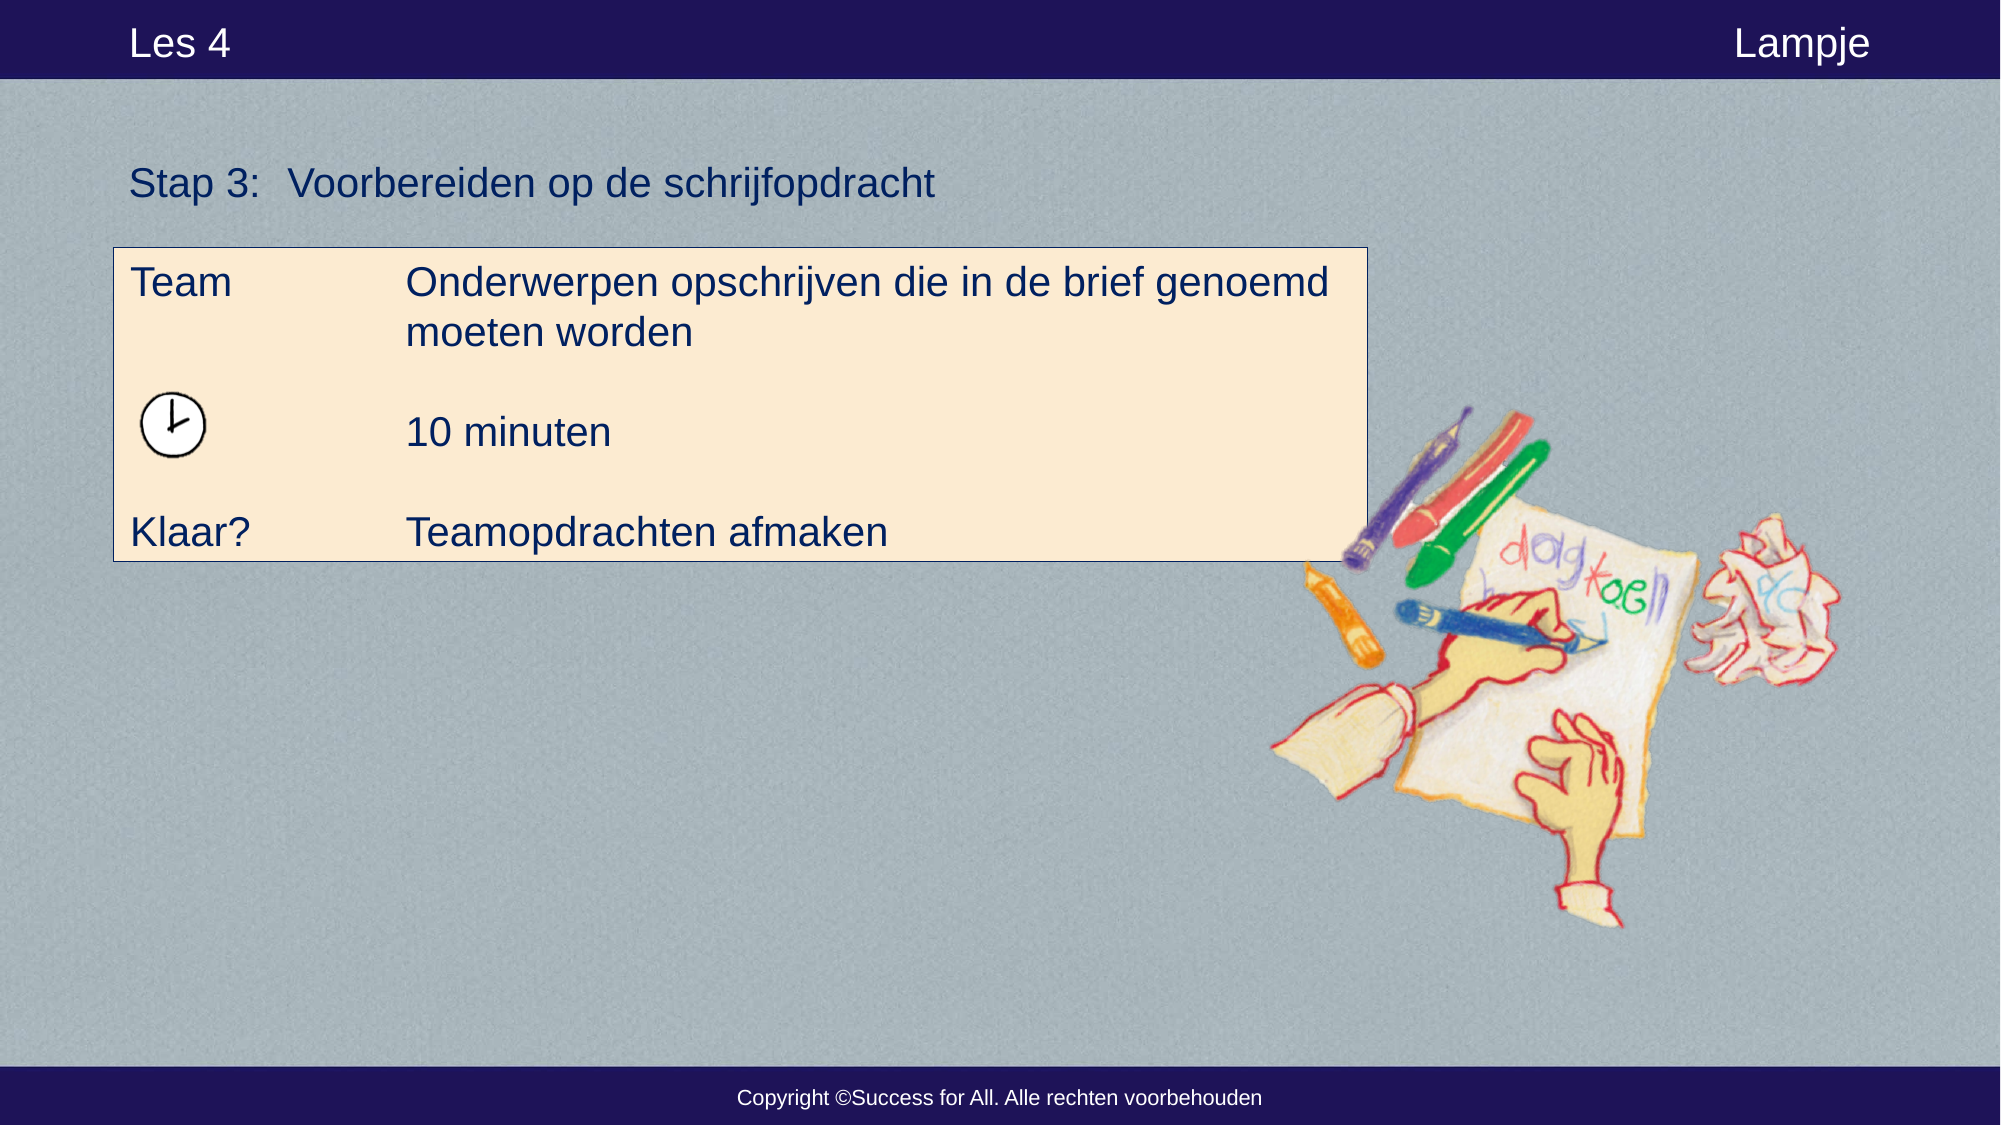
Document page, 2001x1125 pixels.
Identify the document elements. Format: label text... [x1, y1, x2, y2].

picture [0, 0, 2001, 1125]
text_box Copyright ©Success for All. Alle rechten voorbehouden [0, 1076, 2000, 1125]
text_box Team Onderwerpen opschrijven die in de brief genoemd moeten worden 10 minuten Klaar? Teamopdrachten afmaken [113, 247, 1368, 562]
text_box Stap 3: Voorbereiden op de schrijfopdracht [113, 148, 1301, 214]
text_box Les 4 [114, 8, 354, 73]
text_box Lampje [999, 8, 1886, 73]
